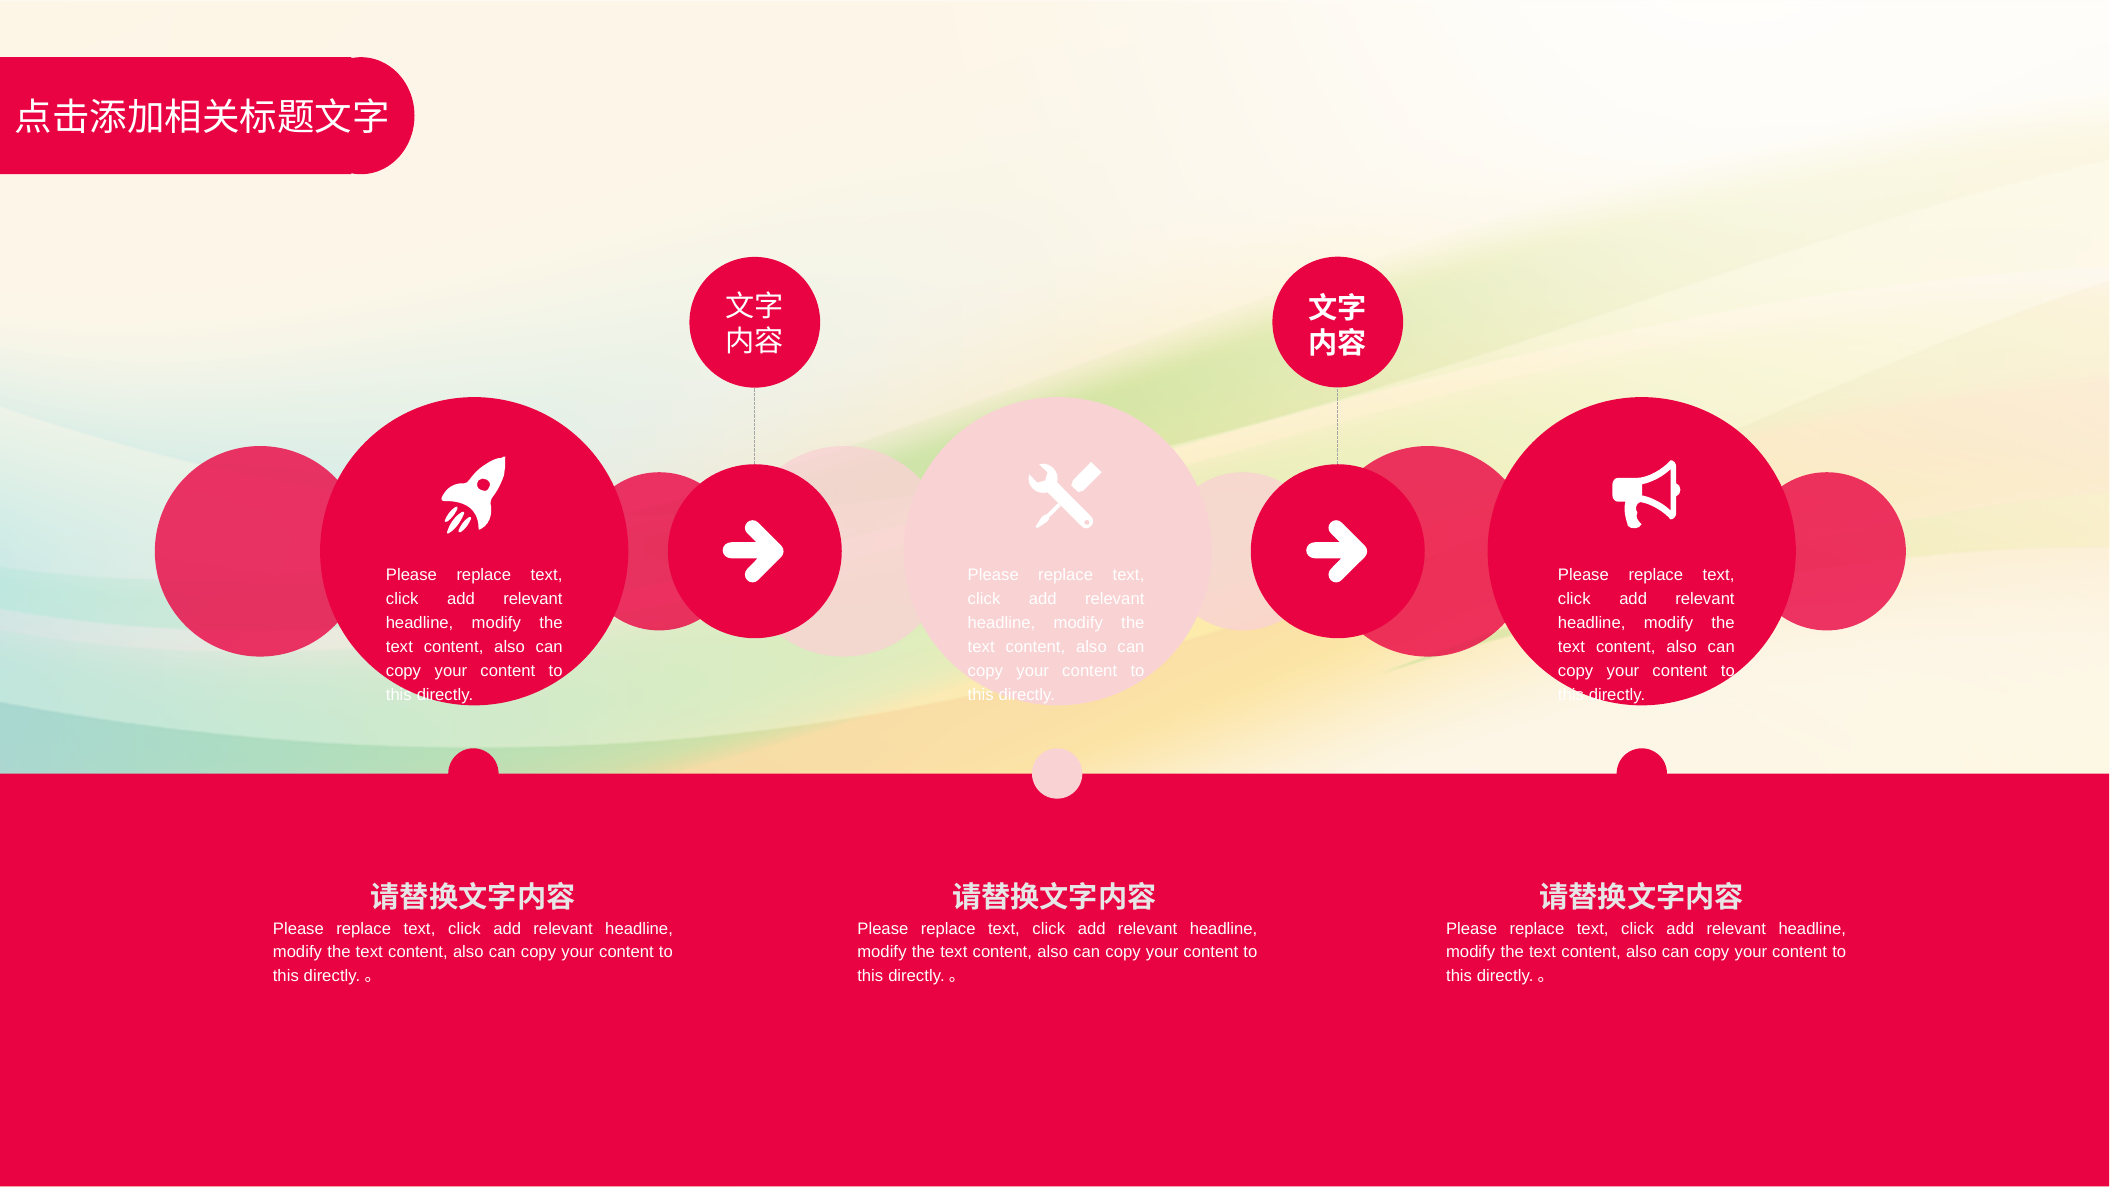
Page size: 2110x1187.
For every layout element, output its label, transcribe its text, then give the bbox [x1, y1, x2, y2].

text_box 请替换文字内容 [1524, 863, 1759, 921]
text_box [154, 256, 1906, 711]
picture [0, 0, 2110, 772]
text_box 点击添加相关标题文字 [0, 85, 415, 146]
text_box [1615, 747, 1669, 800]
text_box Please replace text, click add relevant headline, modify the text content, also can copy your content to this directly.。 [258, 906, 689, 993]
text_box Please replace text, click add relevant headline, modify the text content, also can copy your content to this directly.。 [842, 906, 1273, 993]
text_box 请替换文字内容 [356, 863, 591, 921]
text_box [447, 747, 500, 800]
text_box [1030, 747, 1084, 800]
text_box 请替换文字内容 [937, 863, 1172, 921]
text_box Please replace text, click add relevant headline, modify the text content, also can copy your content to this directly.。 [1431, 906, 1862, 993]
text_box [0, 772, 2110, 1187]
